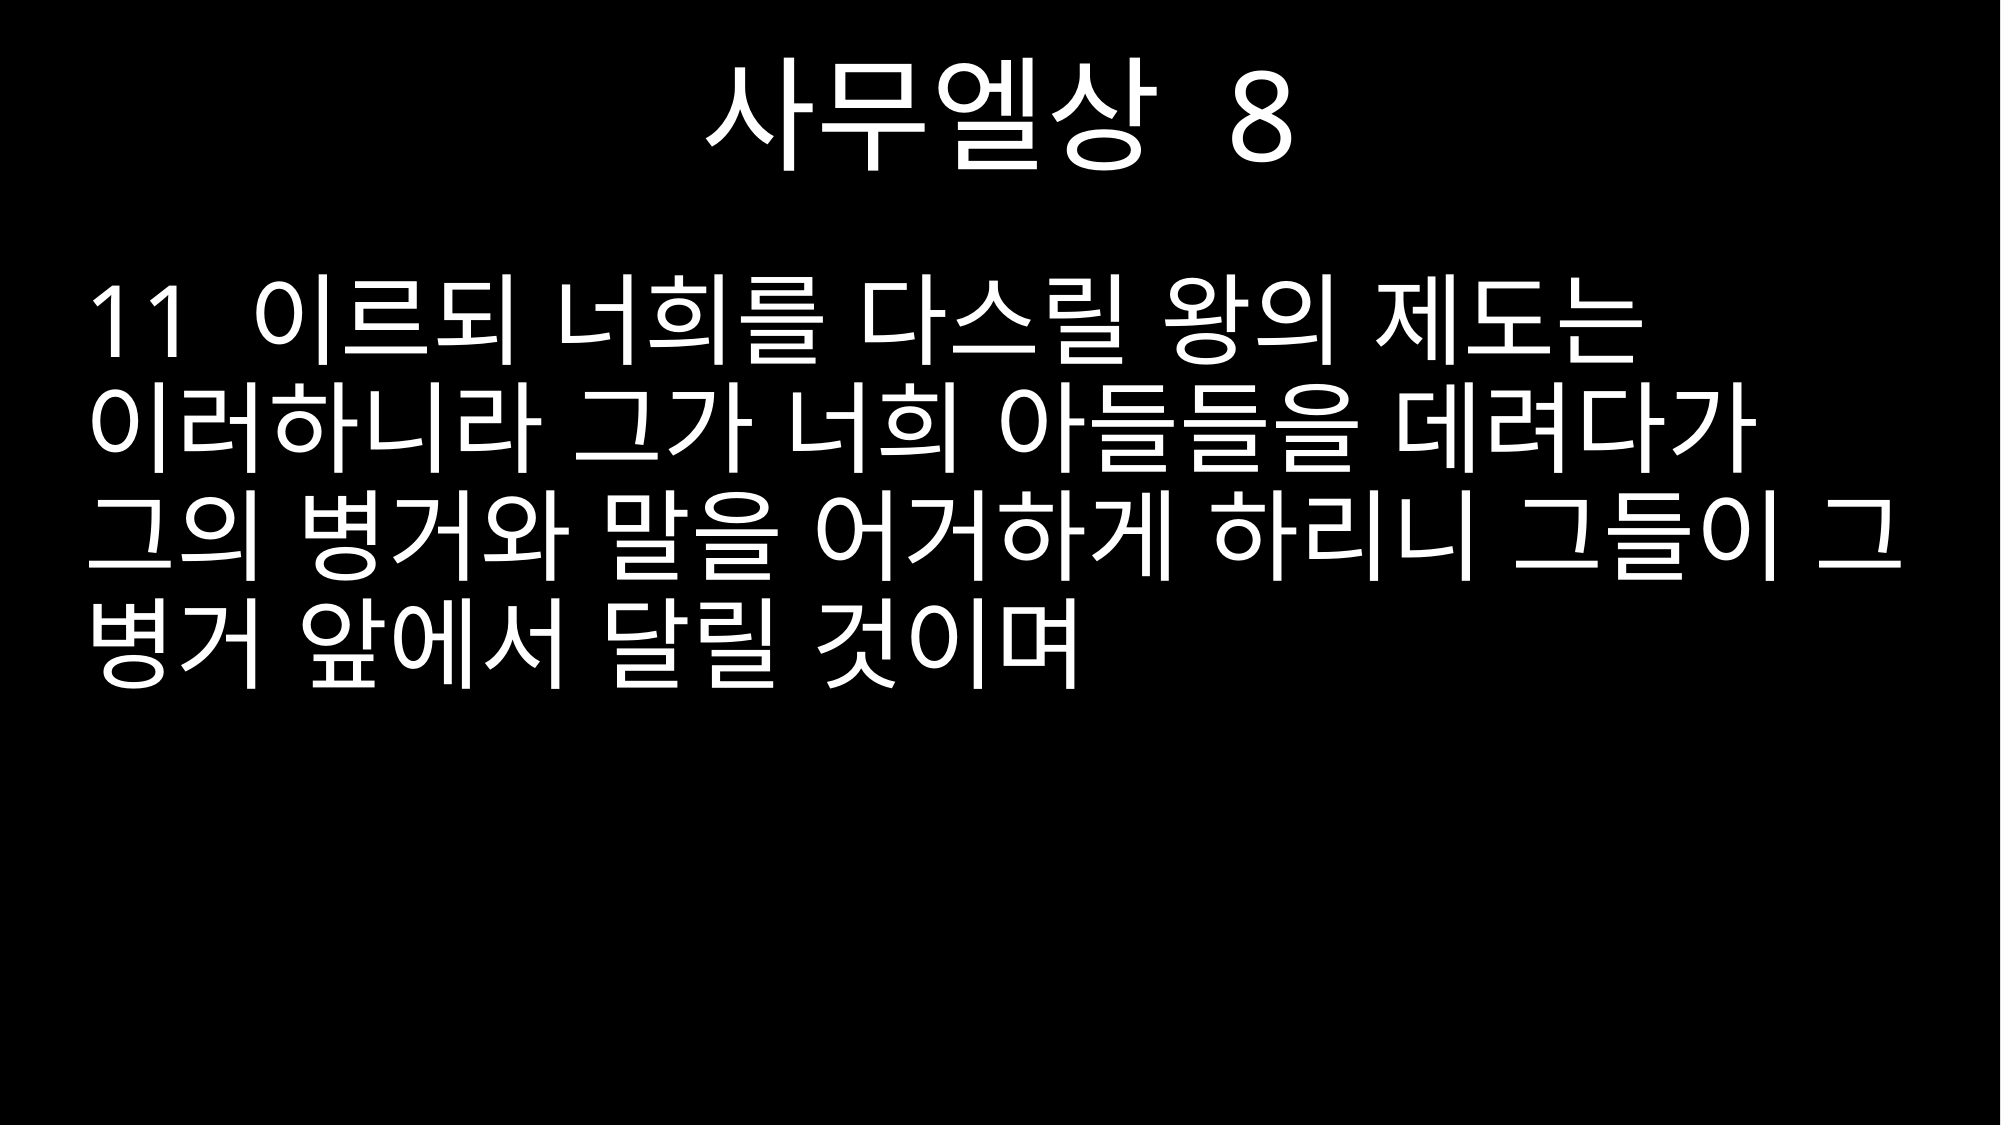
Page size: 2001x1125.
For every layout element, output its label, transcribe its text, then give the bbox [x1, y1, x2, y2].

list 11 이르되 너희를 다스릴 왕의 제도는 이러하니라 그가 너희 아들들을 데려다가 그의 병거와 말을 어거하게 하리니 그들이 그 병거 앞에서 달릴 것이며 [69, 263, 1953, 423]
picture [0, 0, 2001, 1125]
footer 사무엘상 8 [0, 32, 2000, 192]
